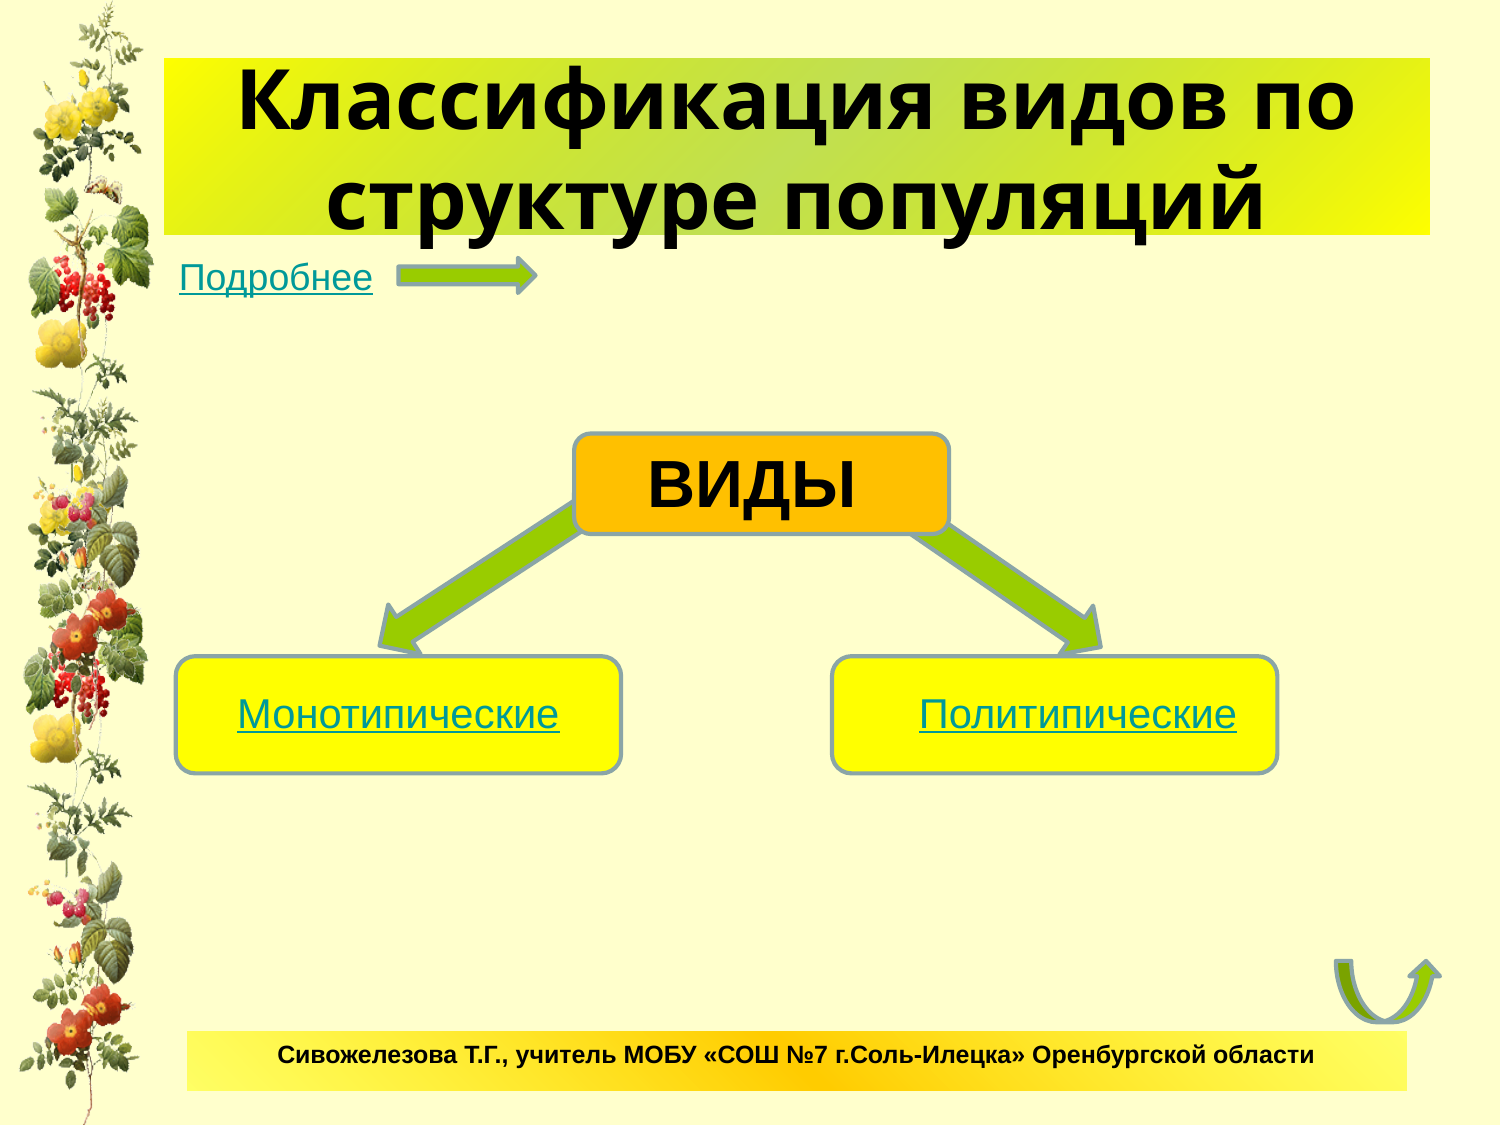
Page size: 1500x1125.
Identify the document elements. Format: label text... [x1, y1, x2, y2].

text_box Подробнее [163, 246, 422, 306]
text_box [173, 654, 624, 776]
picture [0, 0, 172, 1125]
text_box [422, 255, 538, 295]
text_box Сивожелезова Т.Г., учитель МОБУ «СОШ №7 г.Соль-Илецка» Оренбургской области [187, 1031, 1407, 1091]
text_box [377, 500, 582, 654]
text_box [911, 523, 1103, 654]
text_box [571, 431, 952, 537]
text_box ВИДЫ [632, 433, 903, 529]
title Классификация видов по структуре популяций [163, 58, 1430, 235]
text_box [829, 654, 1280, 776]
text_box Политипические [890, 679, 1266, 745]
text_box [1333, 958, 1442, 1025]
text_box Монотипические [199, 679, 598, 745]
